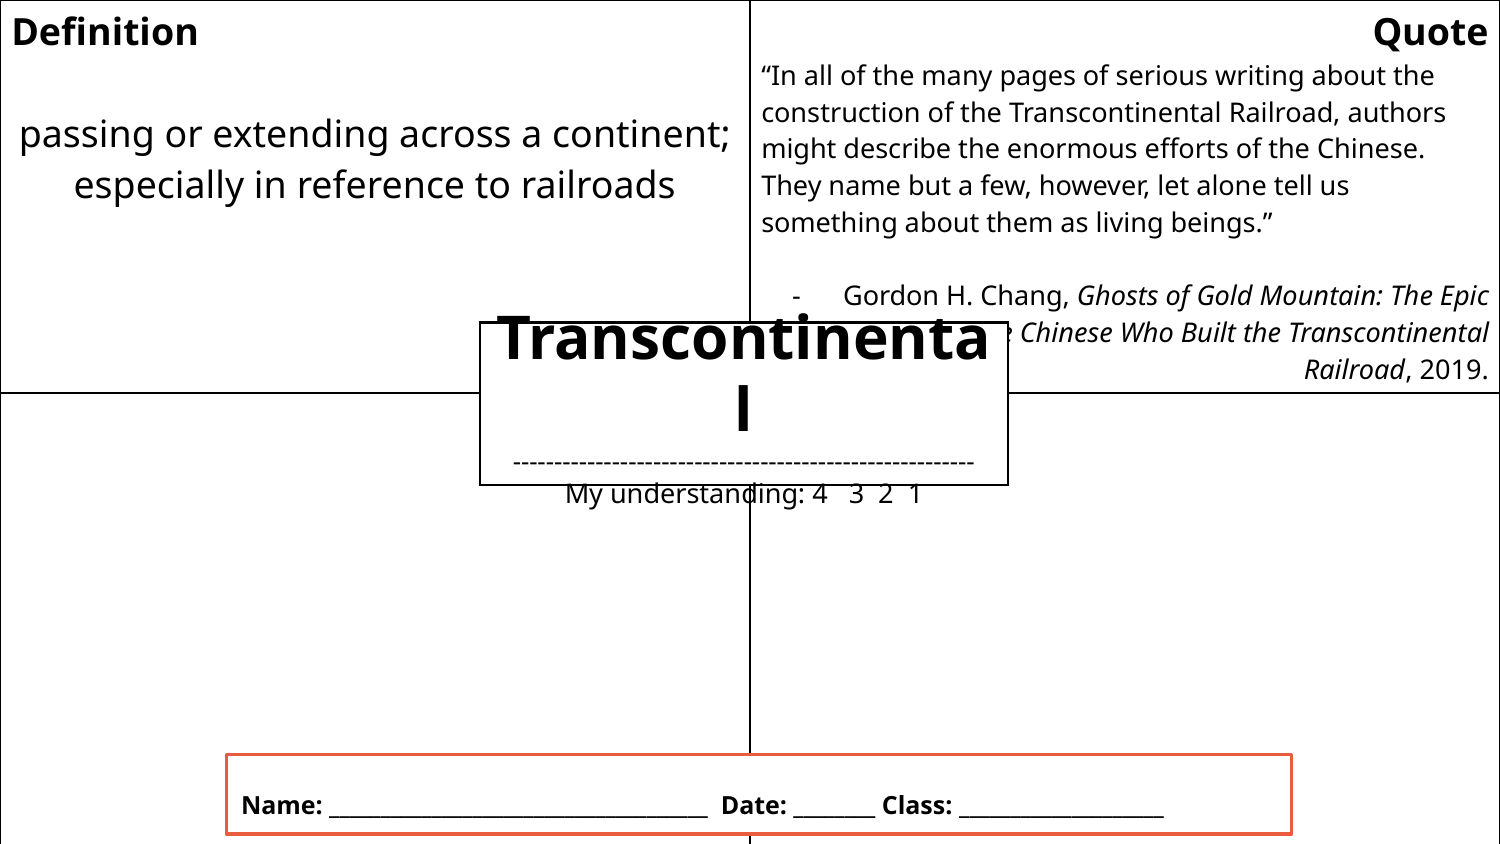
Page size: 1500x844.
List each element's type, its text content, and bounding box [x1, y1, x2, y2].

table_header Definition passing or extending across a continent; especially in reference to railroads [1, 1, 749, 392]
table_cell Question [751, 394, 1499, 844]
table_header Quote “In all of the many pages of serious writing about the construction of the Transcontinental Railroad, authors might describe the enormous efforts of the Chinese. They name but a few, however, let alone tell us something about them as living beings.” Gordon H. Chang, Ghosts of Gold Mountain: The Epic Story of the Chinese Who Built the Transcontinental Railroad, 2019. [751, 1, 1499, 392]
text_box Transcontinental -------------------------------------------------------- My understanding: 4 3 2 1 [480, 322, 1008, 486]
text_box Name: _____________________________________ Date: ________ Class: ____________________ [226, 754, 1292, 834]
table_cell Illustration [1, 394, 749, 844]
